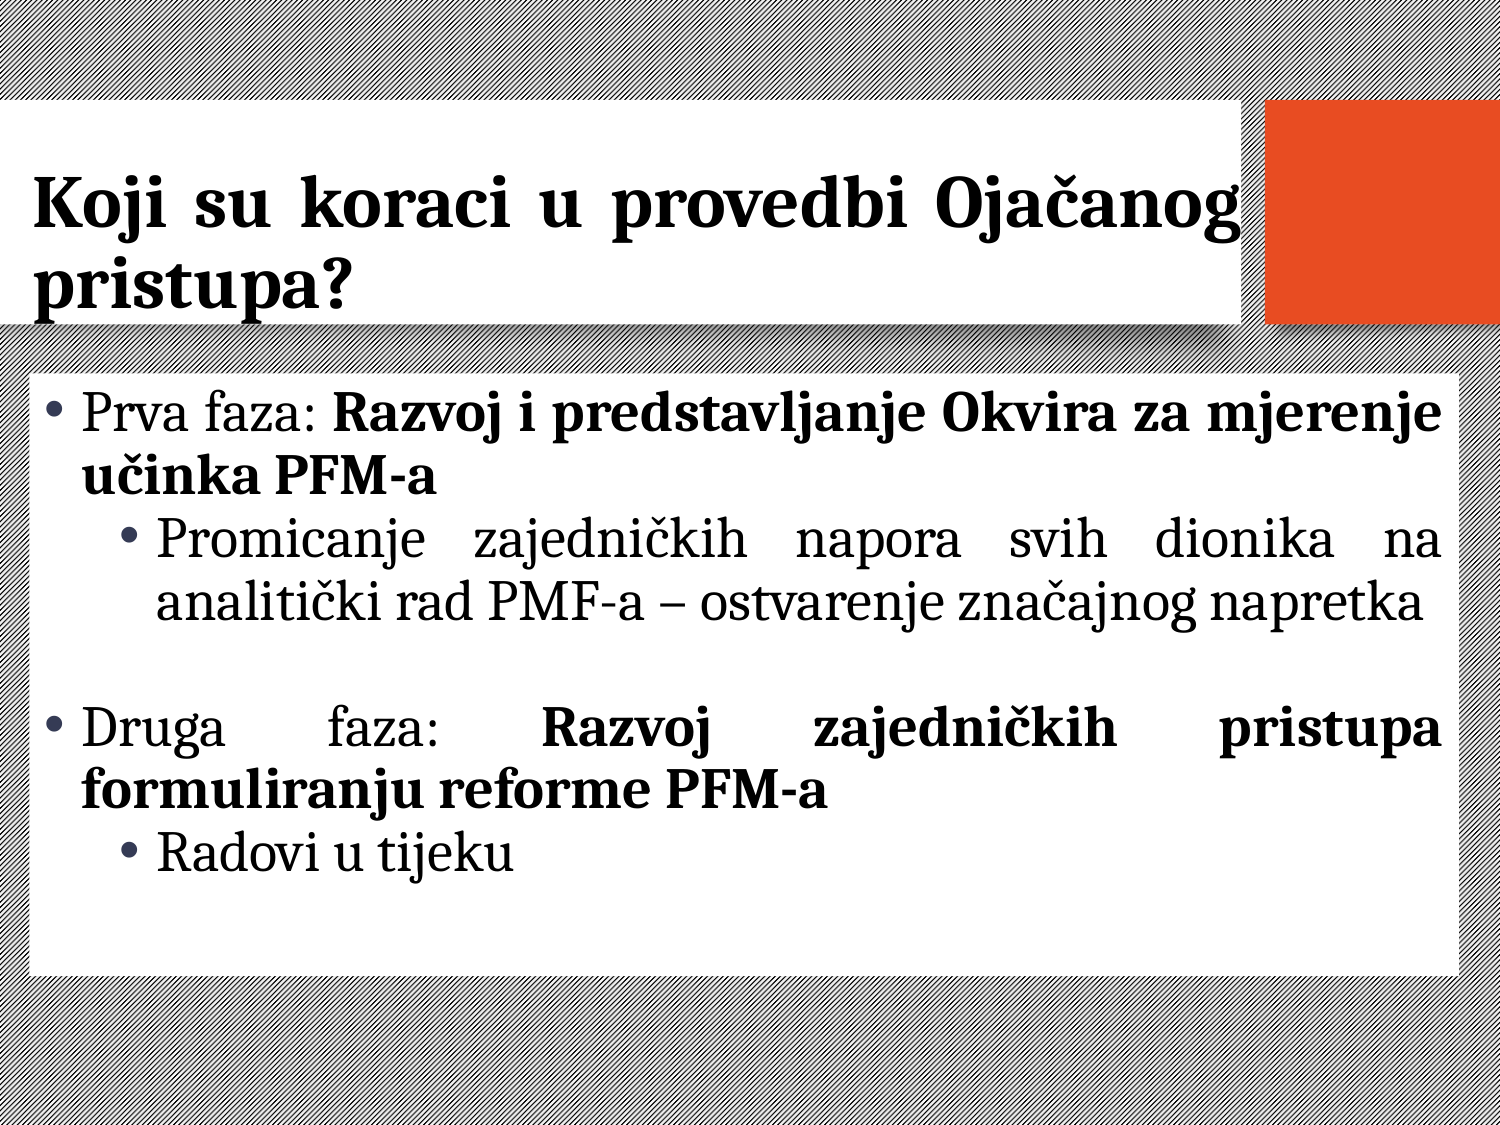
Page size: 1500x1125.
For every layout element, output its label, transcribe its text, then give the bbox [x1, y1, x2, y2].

title Koji su koraci u provedbi Ojačanog pristupa? [17, 125, 1259, 362]
list Prva faza: Razvoj i predstavljanje Okvira za mjerenje učinka PFM-a Promicanje zajedničkih napora svih dionika na analitički rad PMF-a – ostvarenje značajnog napretka Druga faza: Razvoj zajedničkih pristupa formuliranju reforme PFM-a Radovi u tijeku [29, 373, 1460, 977]
picture [0, 0, 1500, 1125]
